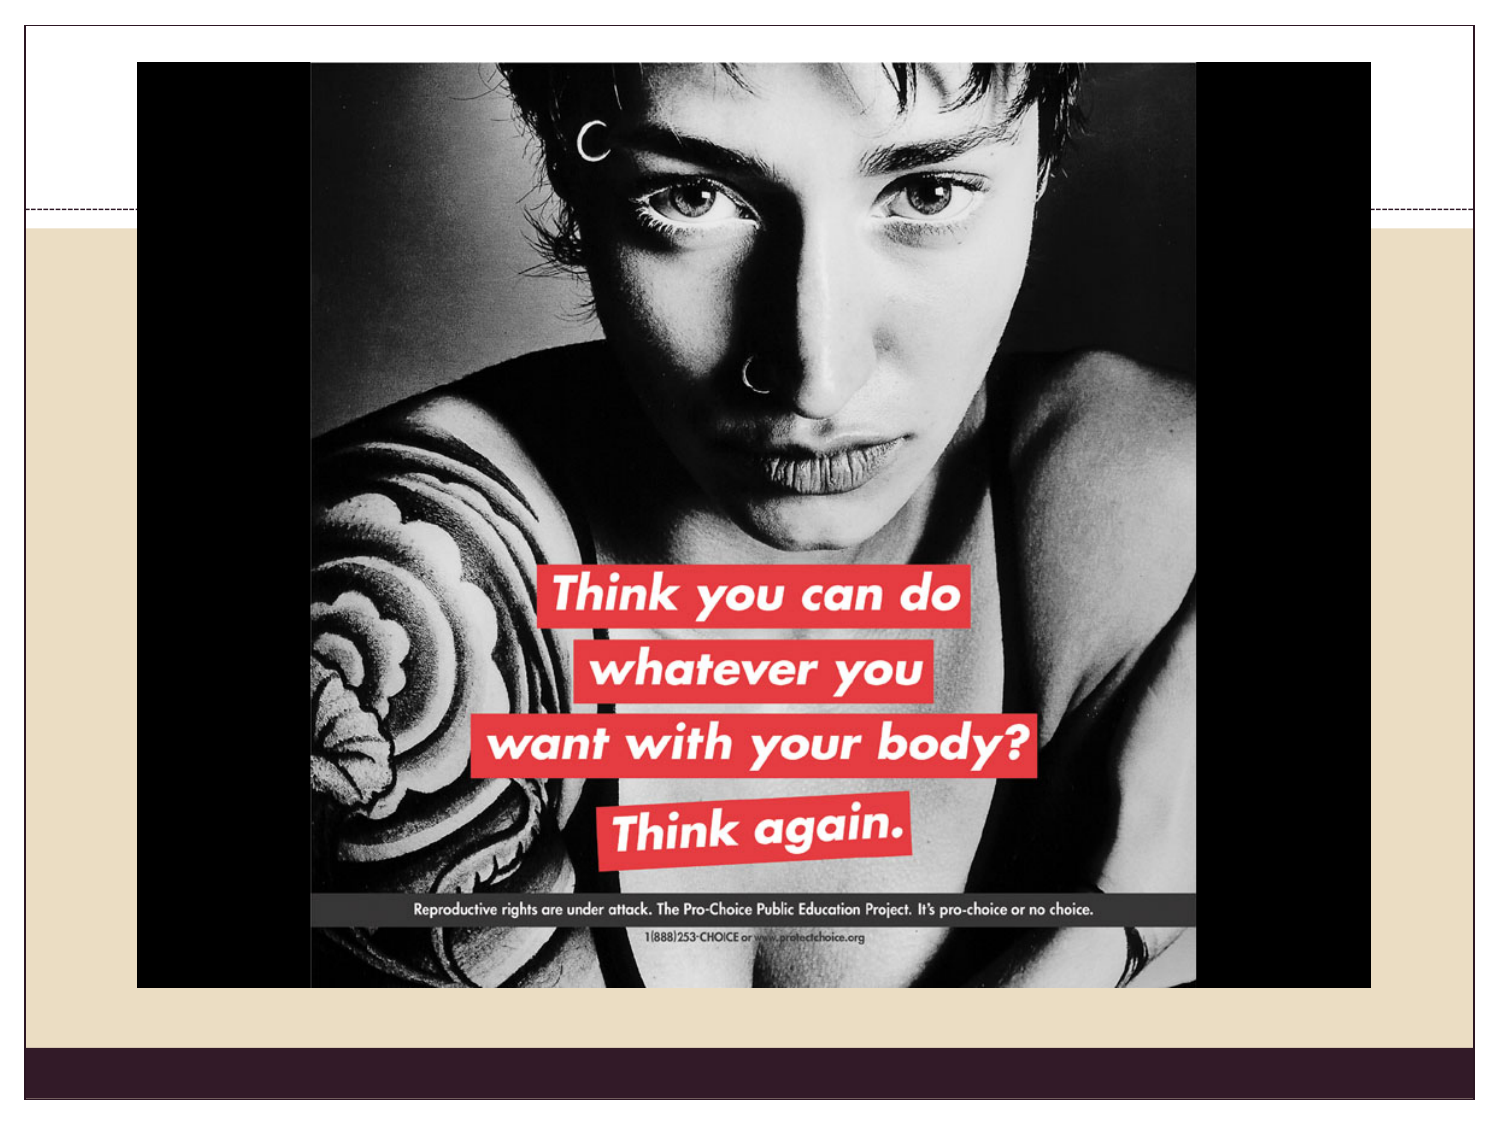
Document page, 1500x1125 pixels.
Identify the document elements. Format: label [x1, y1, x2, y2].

picture [137, 62, 1371, 988]
